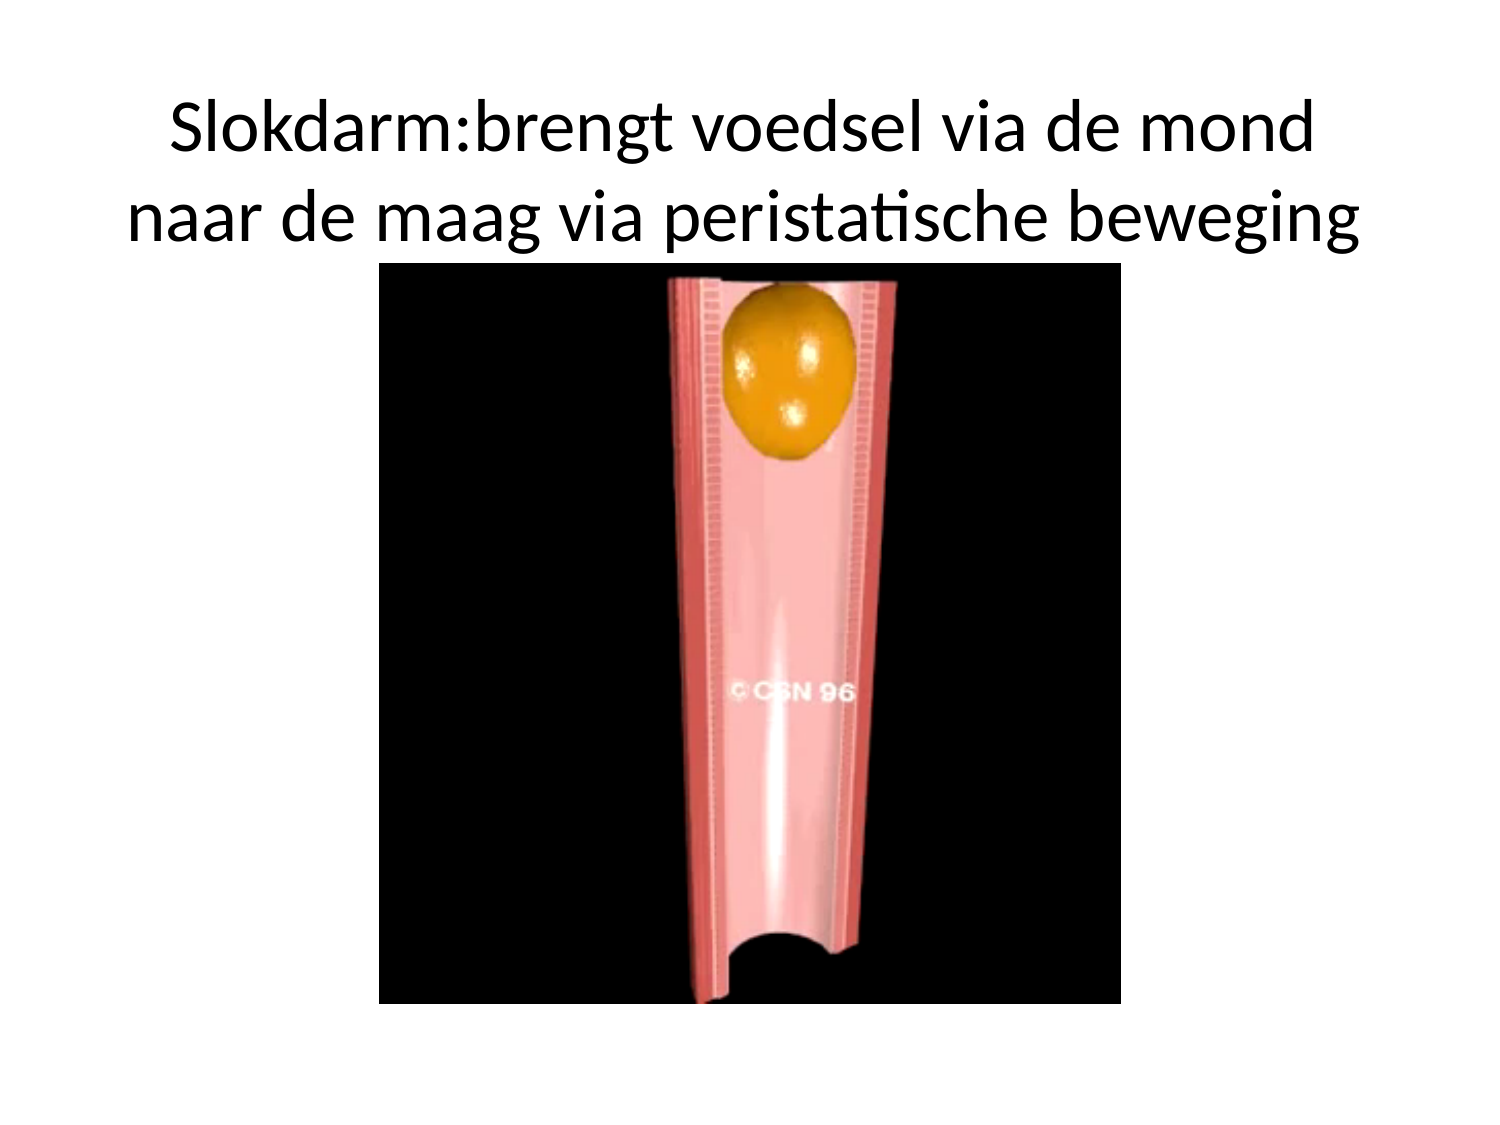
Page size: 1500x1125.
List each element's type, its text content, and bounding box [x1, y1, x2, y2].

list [378, 262, 1122, 1006]
title Slokdarm:brengt voedsel via de mond naar de maag via peristatische beweging [99, 45, 1388, 288]
